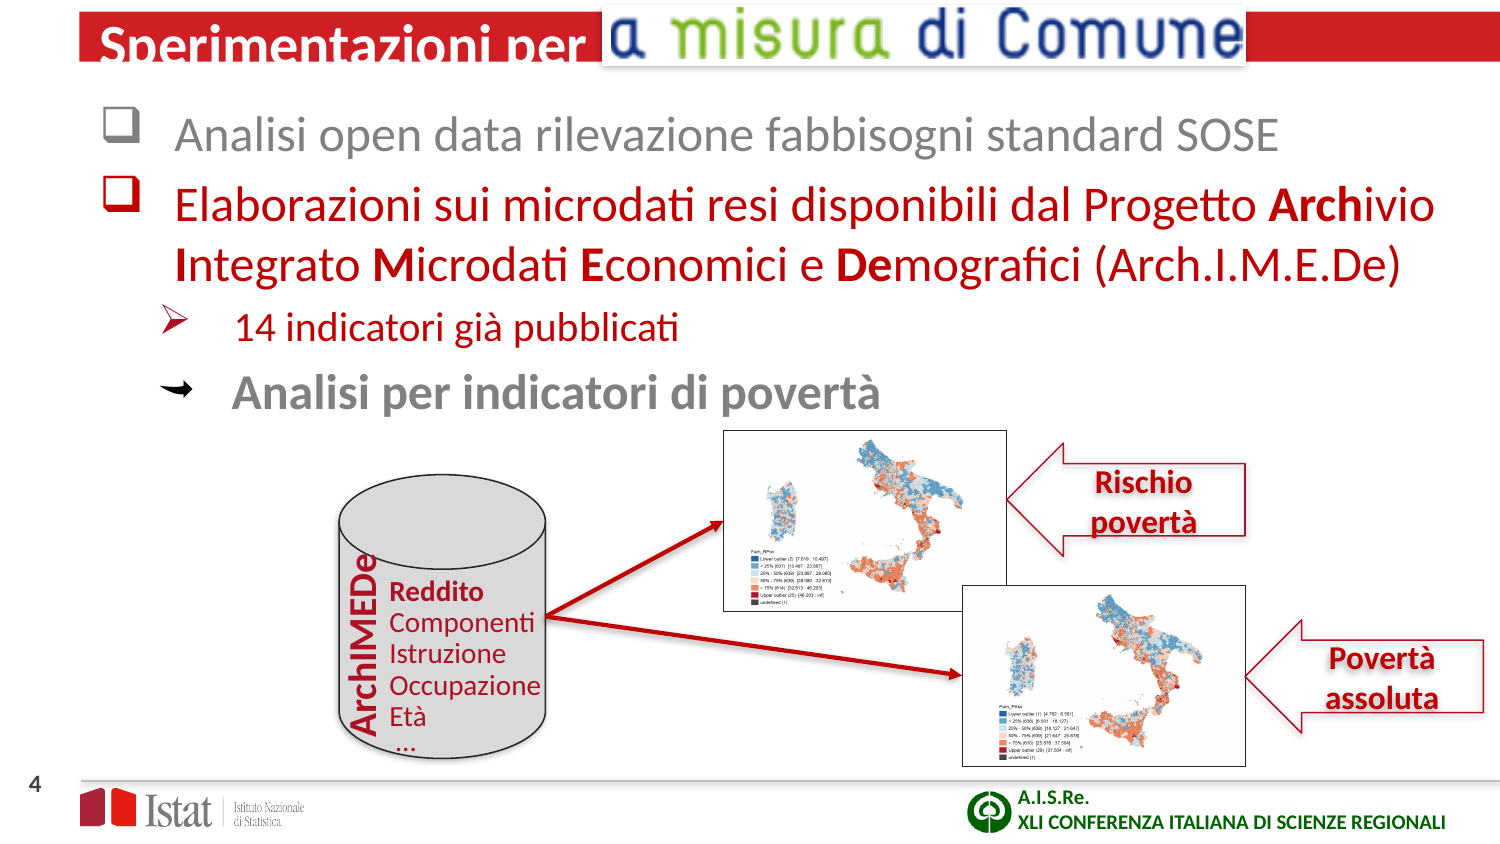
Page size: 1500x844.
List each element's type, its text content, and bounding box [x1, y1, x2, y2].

picture [723, 430, 1246, 767]
title Sperimentazioni per [1254, 0, 1500, 71]
title Sperimentazioni per [84, 0, 605, 71]
slide_number 4 [5, 758, 65, 807]
picture [610, 0, 1250, 80]
text_box Rischio povertà [1011, 442, 1246, 558]
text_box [545, 520, 724, 615]
picture [158, 371, 194, 407]
list Analisi open data rilevazione fabbisogni standard SOSE Elaborazioni sui microdati resi disponibili dal Progetto Archivio Integrato Microdati Economici e Demografici (Arch.I.M.E.De) 14 indicatori già pubblicati Analisi per indicatori di povertà [84, 93, 1491, 773]
picture [966, 789, 1013, 835]
picture [80, 788, 304, 827]
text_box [545, 616, 956, 676]
text_box Povertà assoluta [1249, 619, 1485, 734]
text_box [329, 474, 566, 774]
